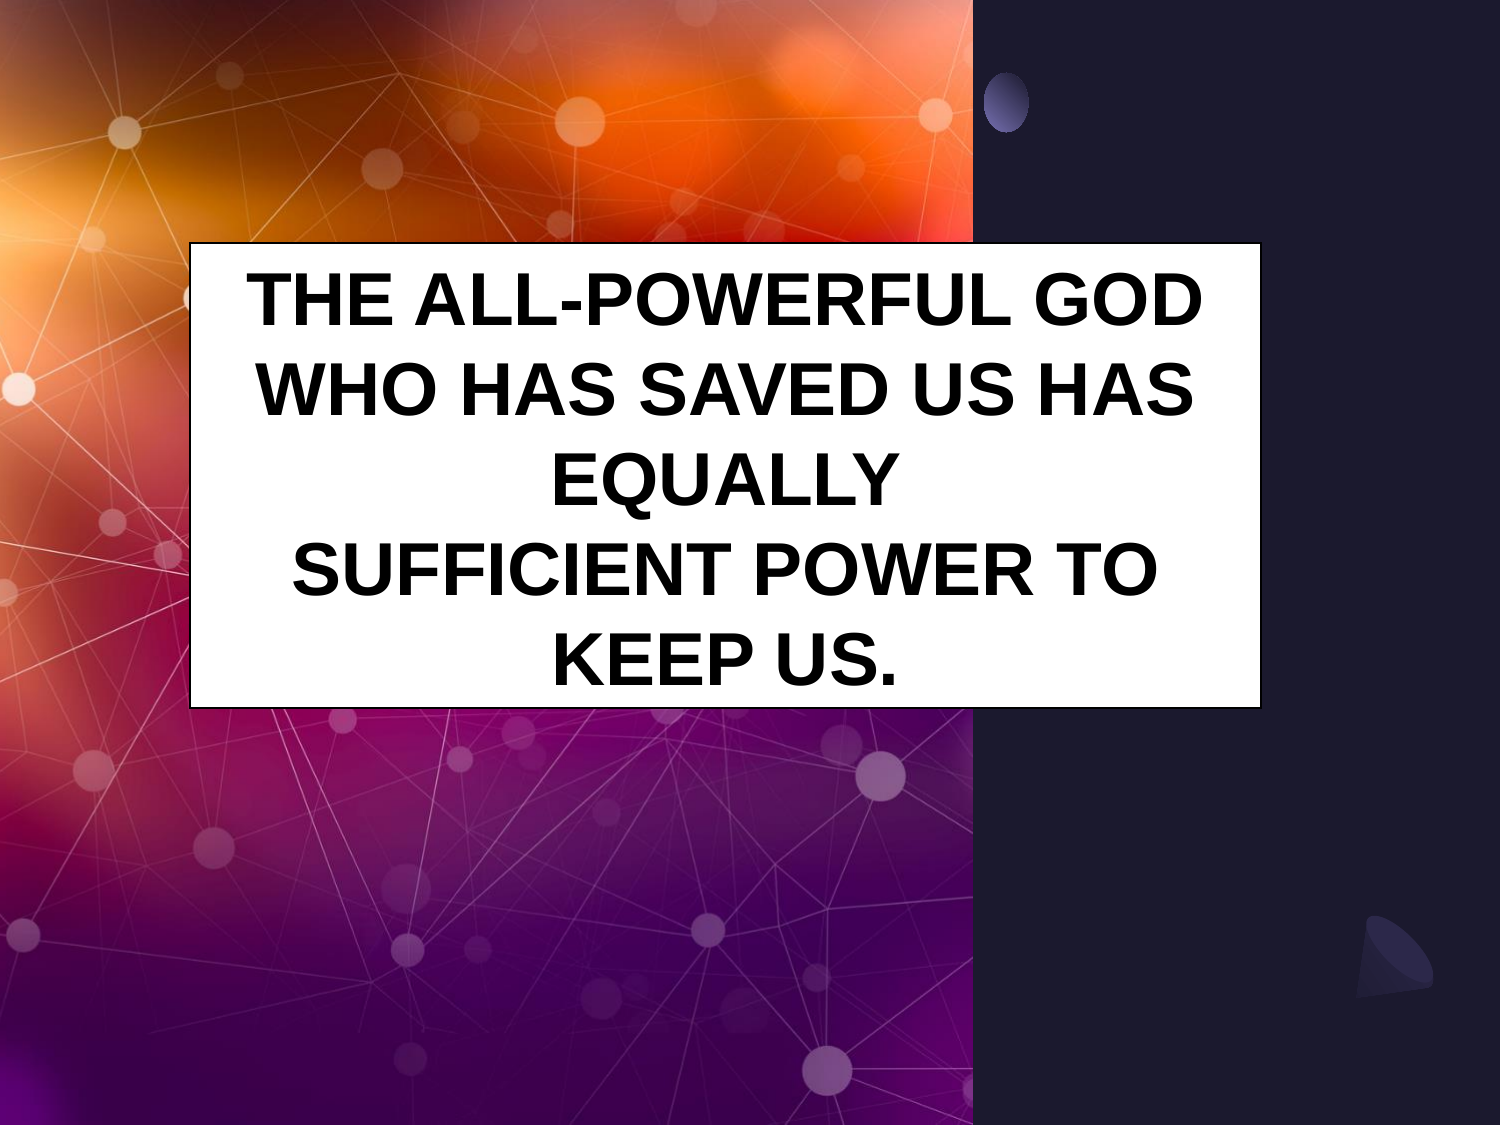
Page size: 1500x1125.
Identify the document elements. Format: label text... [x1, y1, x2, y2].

text_box THE ALL-POWERFUL GOD WHO HAS SAVED US HAS EQUALLY SUFFICIENT POWER TO KEEP US. [973, 242, 1262, 709]
picture [0, 0, 973, 1125]
